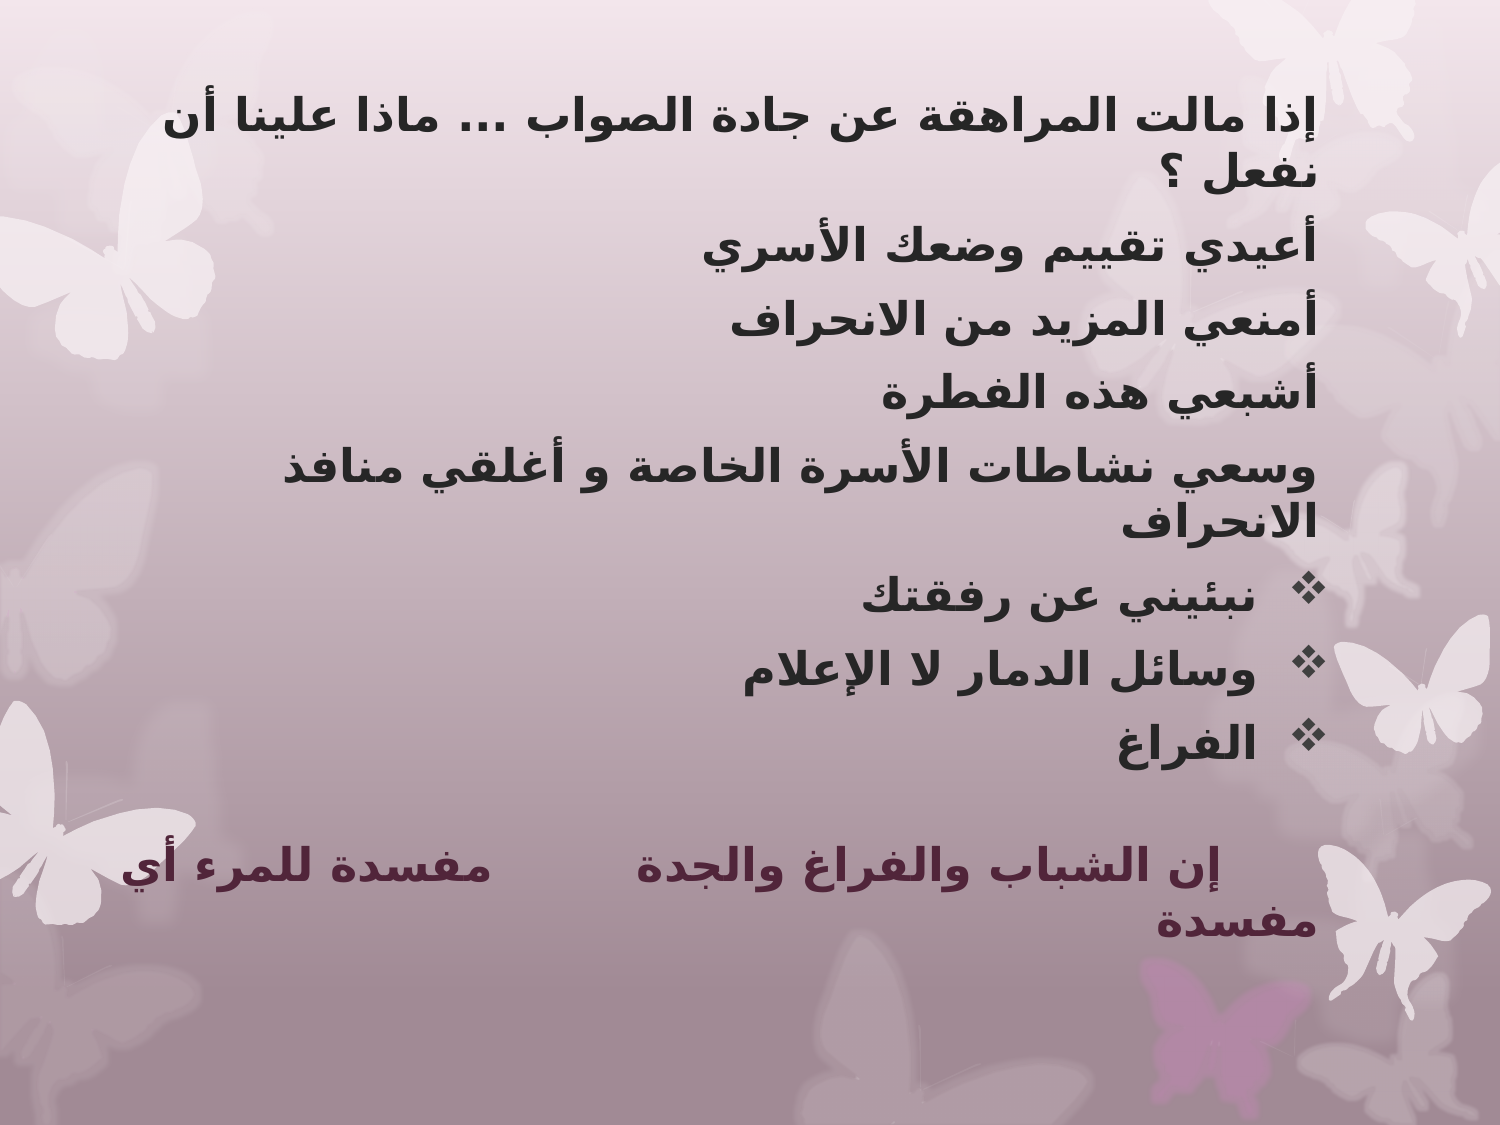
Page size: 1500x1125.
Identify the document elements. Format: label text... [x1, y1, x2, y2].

list إذا مالت المراهقة عن جادة الصواب ... ماذا علينا أن نفعل ؟ أعيدي تقييم وضعك الأسري أمنعي المزيد من الانحراف أشبعي هذه الفطرة وسعي نشاطات الأسرة الخاصة و أغلقي منافذ الانحراف نبئيني عن رفقتك وسائل الدمار لا الإعلام الفراغ إن الشباب والفراغ والجدة مفسدة للمرء أي مفسدة [76, 78, 1335, 962]
